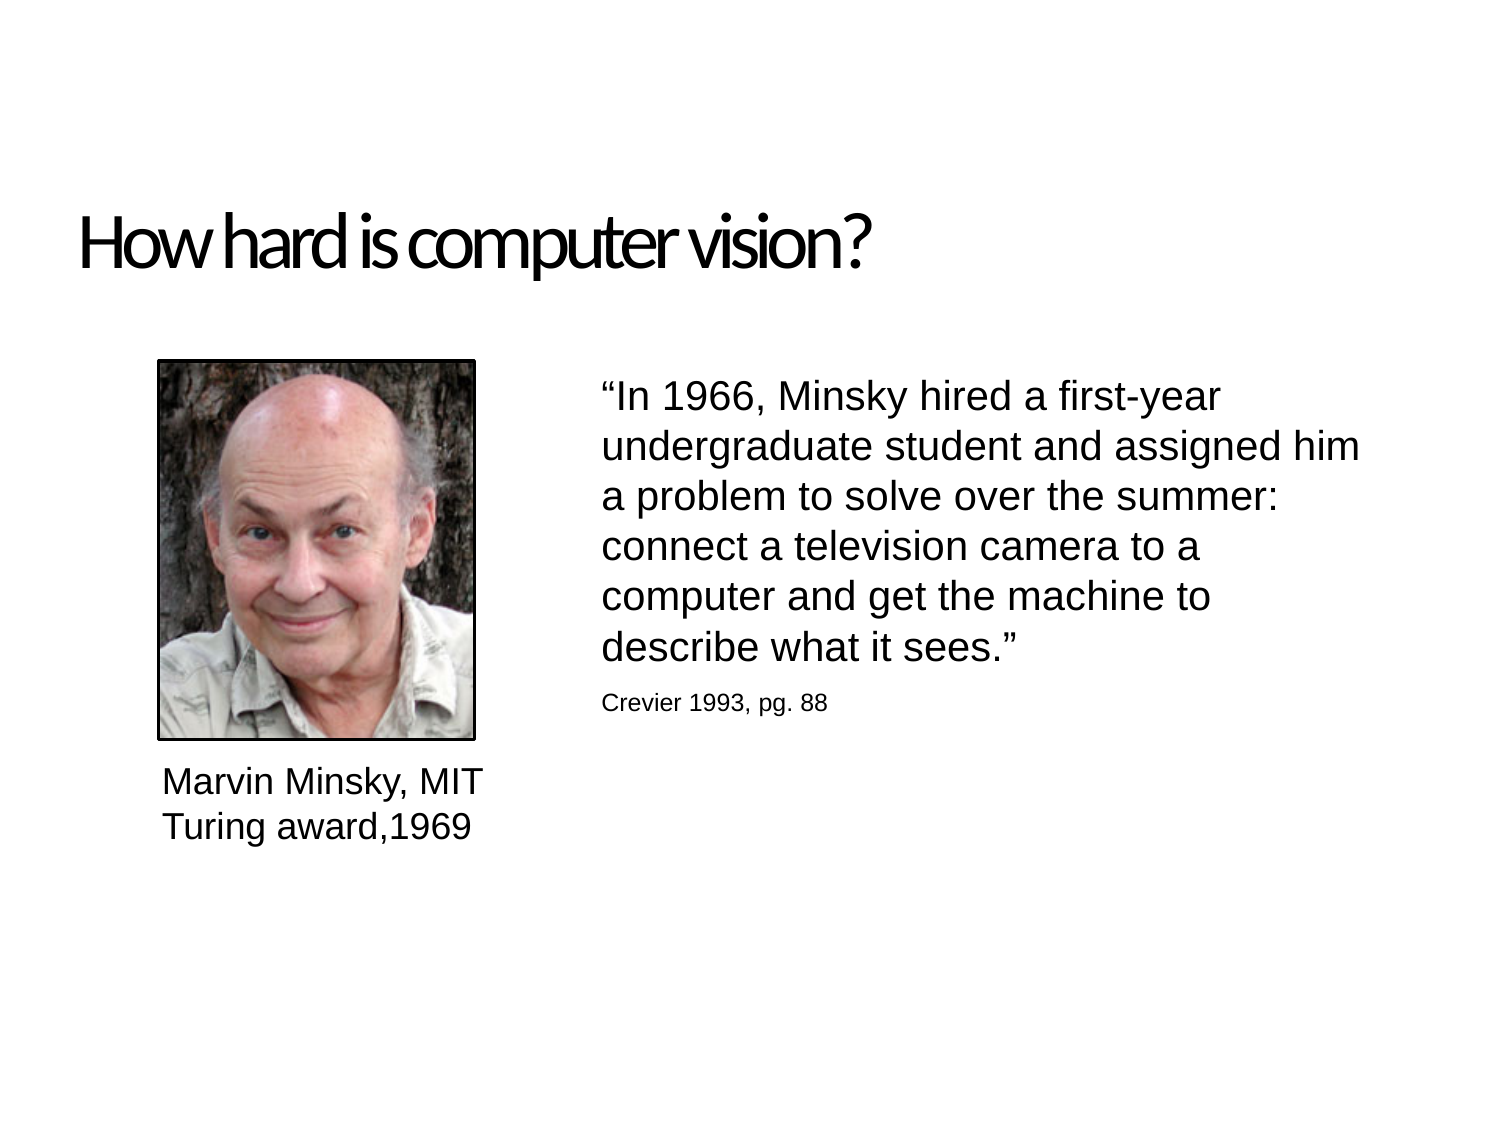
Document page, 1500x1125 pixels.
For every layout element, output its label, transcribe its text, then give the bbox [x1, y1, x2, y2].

text_box “In 1966, Minsky hired a first-year undergraduate student and assigned him a problem to solve over the summer: connect a television camera to a computer and get the machine to describe what it sees.” Crevier 1993, pg. 88 [586, 361, 1393, 725]
picture [160, 362, 474, 738]
text_box Marvin Minsky, MIT Turing award,1969 [147, 749, 503, 855]
title How hard is computer vision? [62, 191, 1438, 294]
